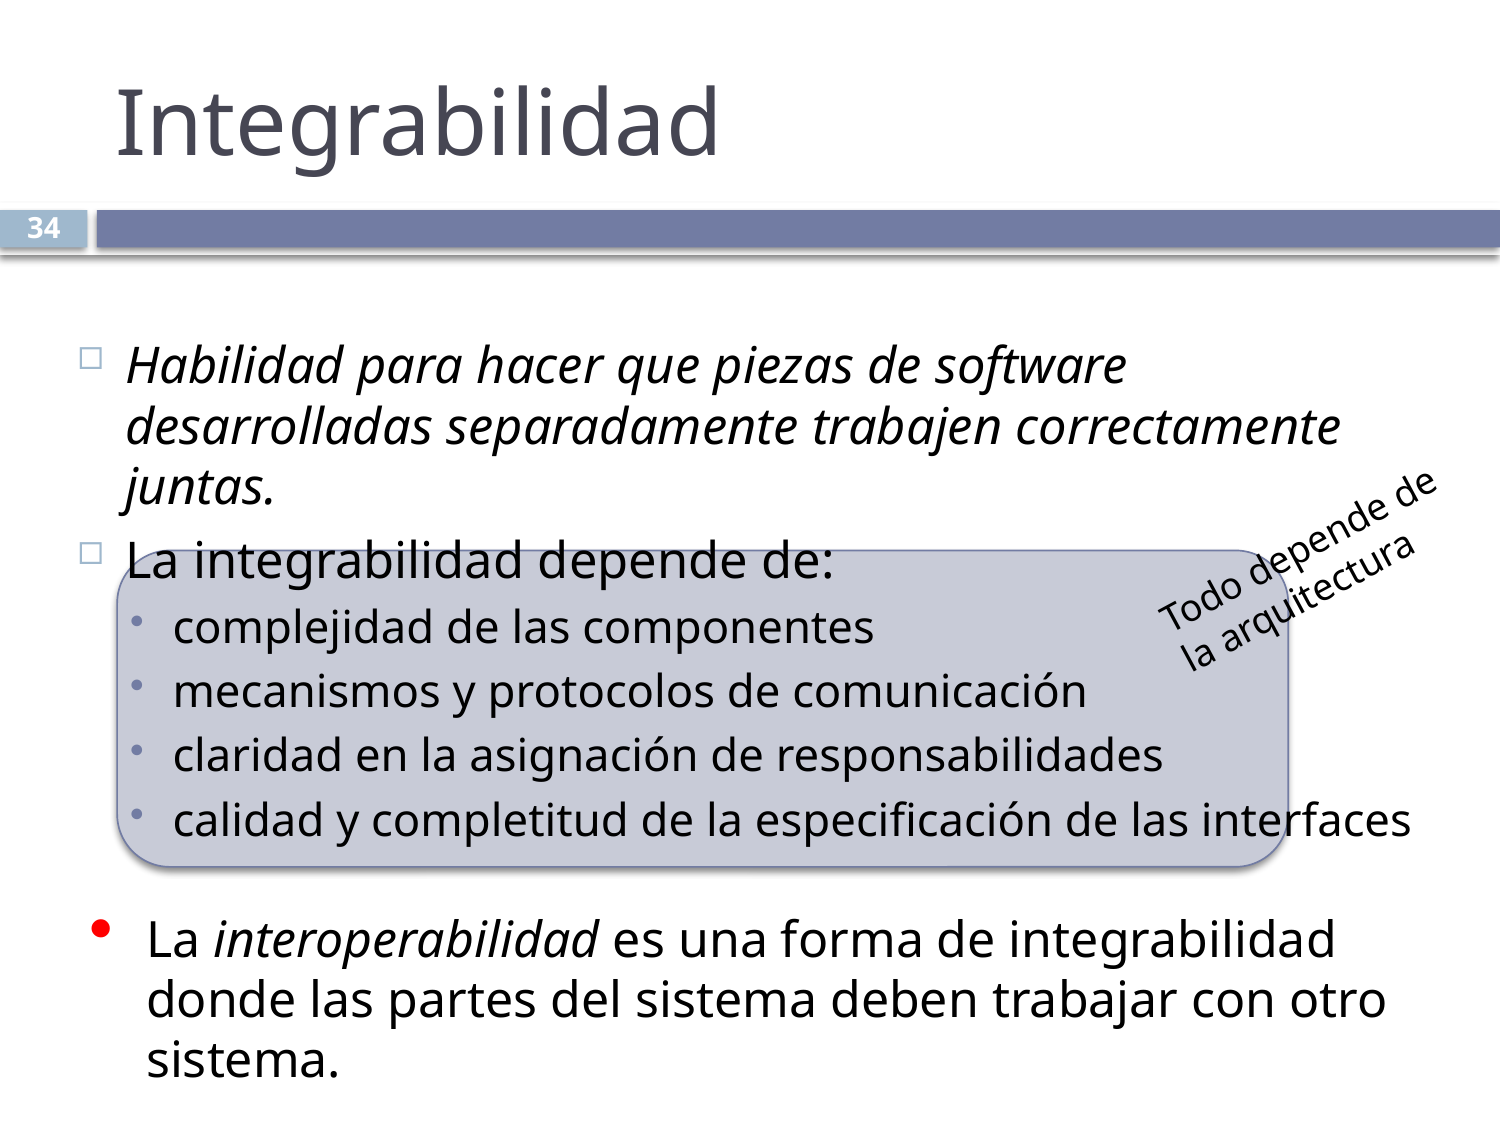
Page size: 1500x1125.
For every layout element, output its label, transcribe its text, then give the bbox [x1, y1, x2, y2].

slide_number 34 [0, 208, 88, 249]
title Integrabilidad [100, 37, 1438, 200]
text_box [116, 515, 1472, 868]
text_box La interoperabilidad es una forma de integrabilidad donde las partes del sistema deben trabajar con otro sistema. [75, 899, 1450, 1063]
list Habilidad para hacer que piezas de software desarrolladas separadamente trabajen correctamente juntas. La integrabilidad depende de: complejidad de las componentes mecanismos y protocolos de comunicación claridad en la asignación de responsabilidades calidad y completitud de la especificación de las interfaces [62, 324, 1438, 913]
